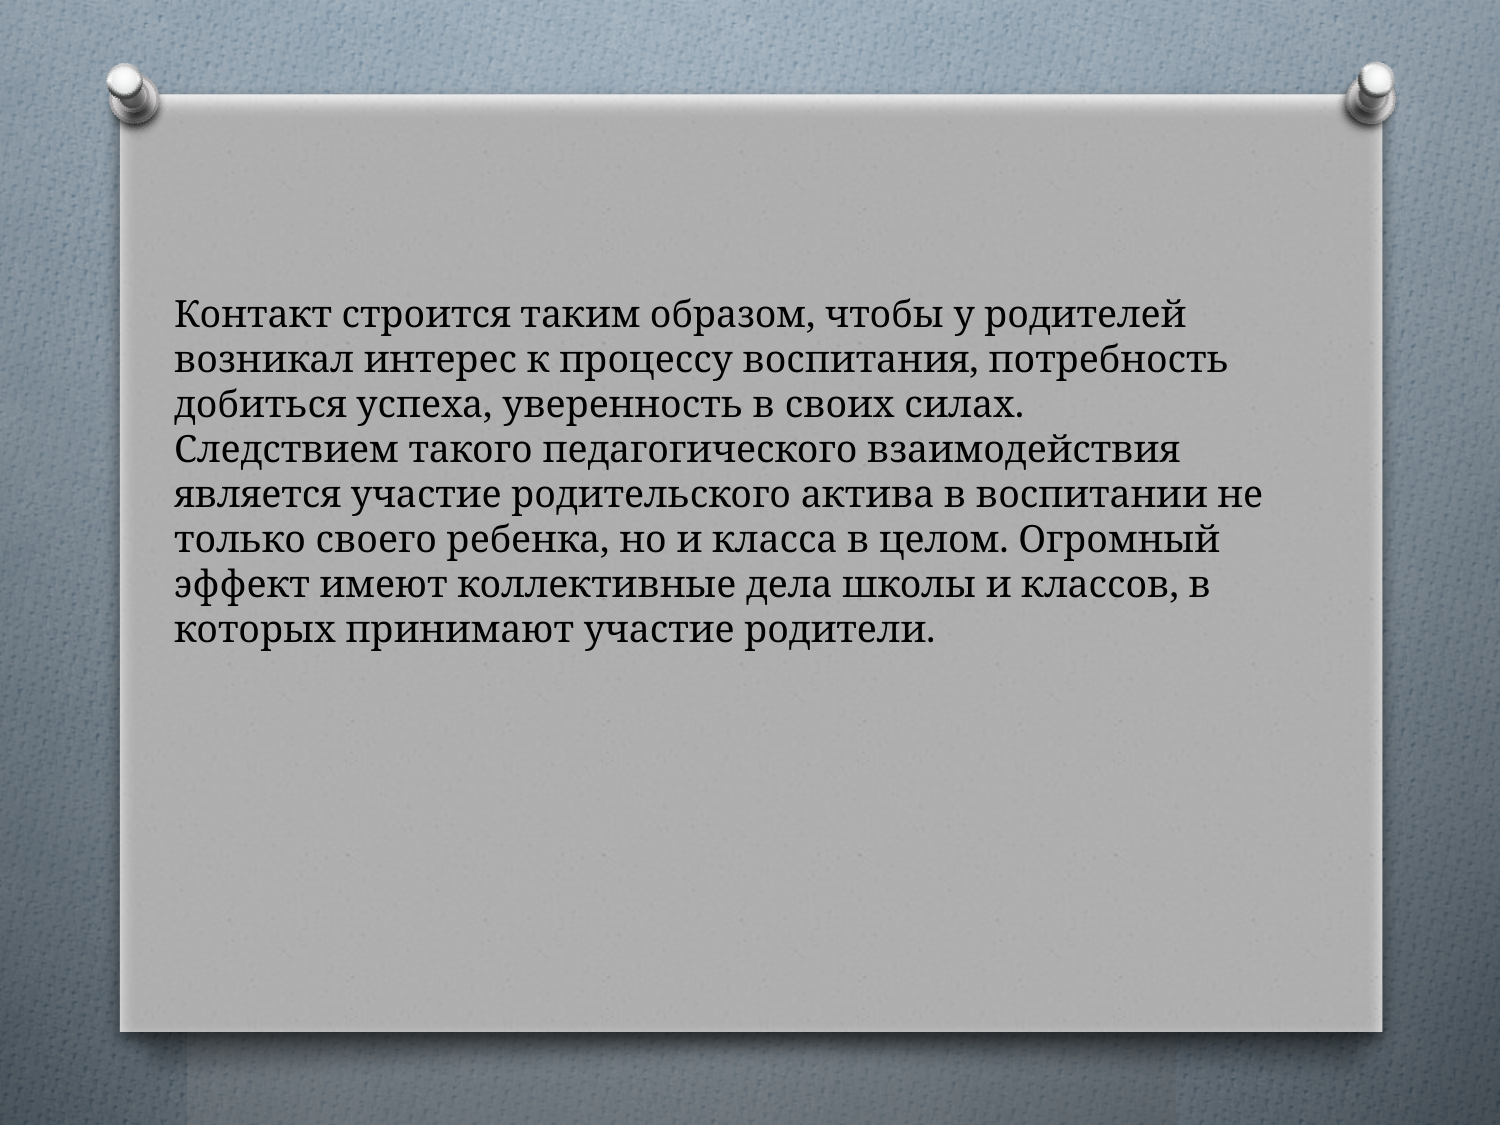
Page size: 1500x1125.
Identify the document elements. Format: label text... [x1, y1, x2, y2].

text_box Контакт строится таким образом, чтобы у родителей возникал интерес к процессу воспитания, потребность добиться успеха, уверенность в своих силах. Следствием такого педагогического взаимодействия является участие родительского актива в воспитании не только своего ребенка, но и класса в целом. Огромный эффект имеют коллективные дела школы и классов, в которых принимают участие родители. [159, 282, 1341, 657]
picture [75, 29, 198, 153]
picture [1317, 35, 1439, 156]
